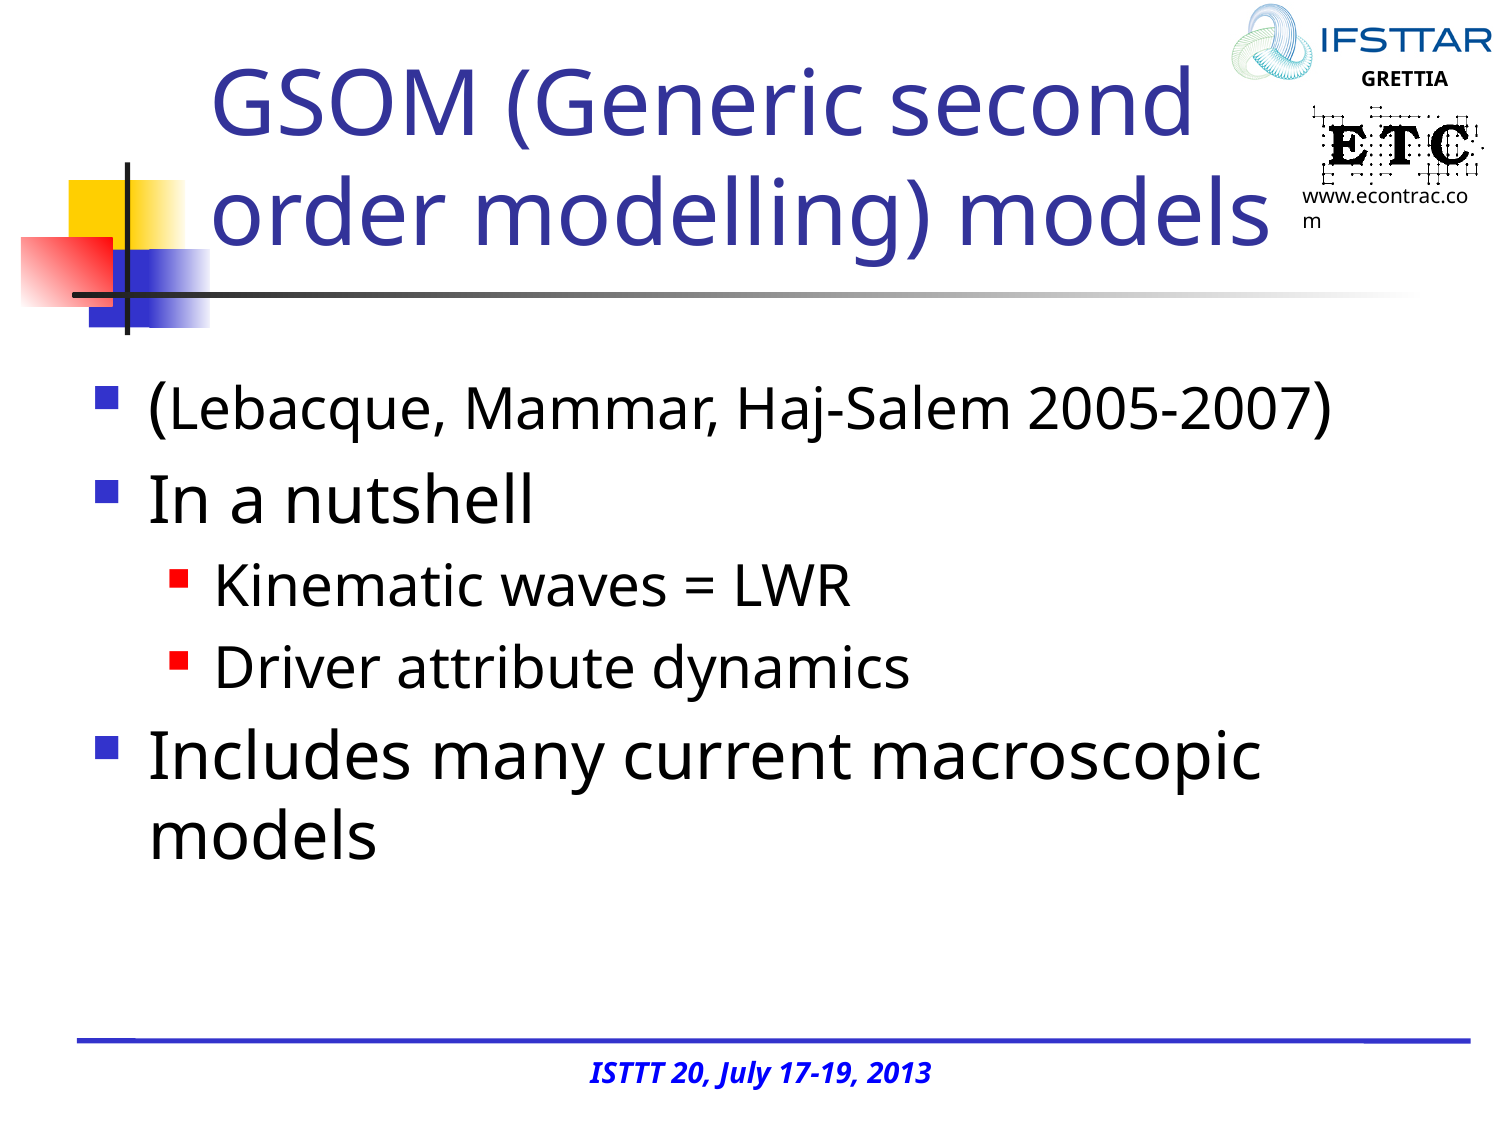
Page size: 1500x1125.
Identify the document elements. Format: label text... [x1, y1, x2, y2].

list (Lebacque, Mammar, Haj-Salem 2005-2007) In a nutshell Kinematic waves = LWR Driver attribute dynamics Includes many current macroscopic models [76, 355, 1465, 927]
picture [1230, 2, 1494, 82]
picture [1312, 105, 1484, 185]
footer ISTTT 20, July 17-19, 2013 [64, 1042, 1465, 1125]
title GSOM (Generic second order modelling) models [194, 30, 1306, 272]
picture [1409, 74, 1417, 82]
